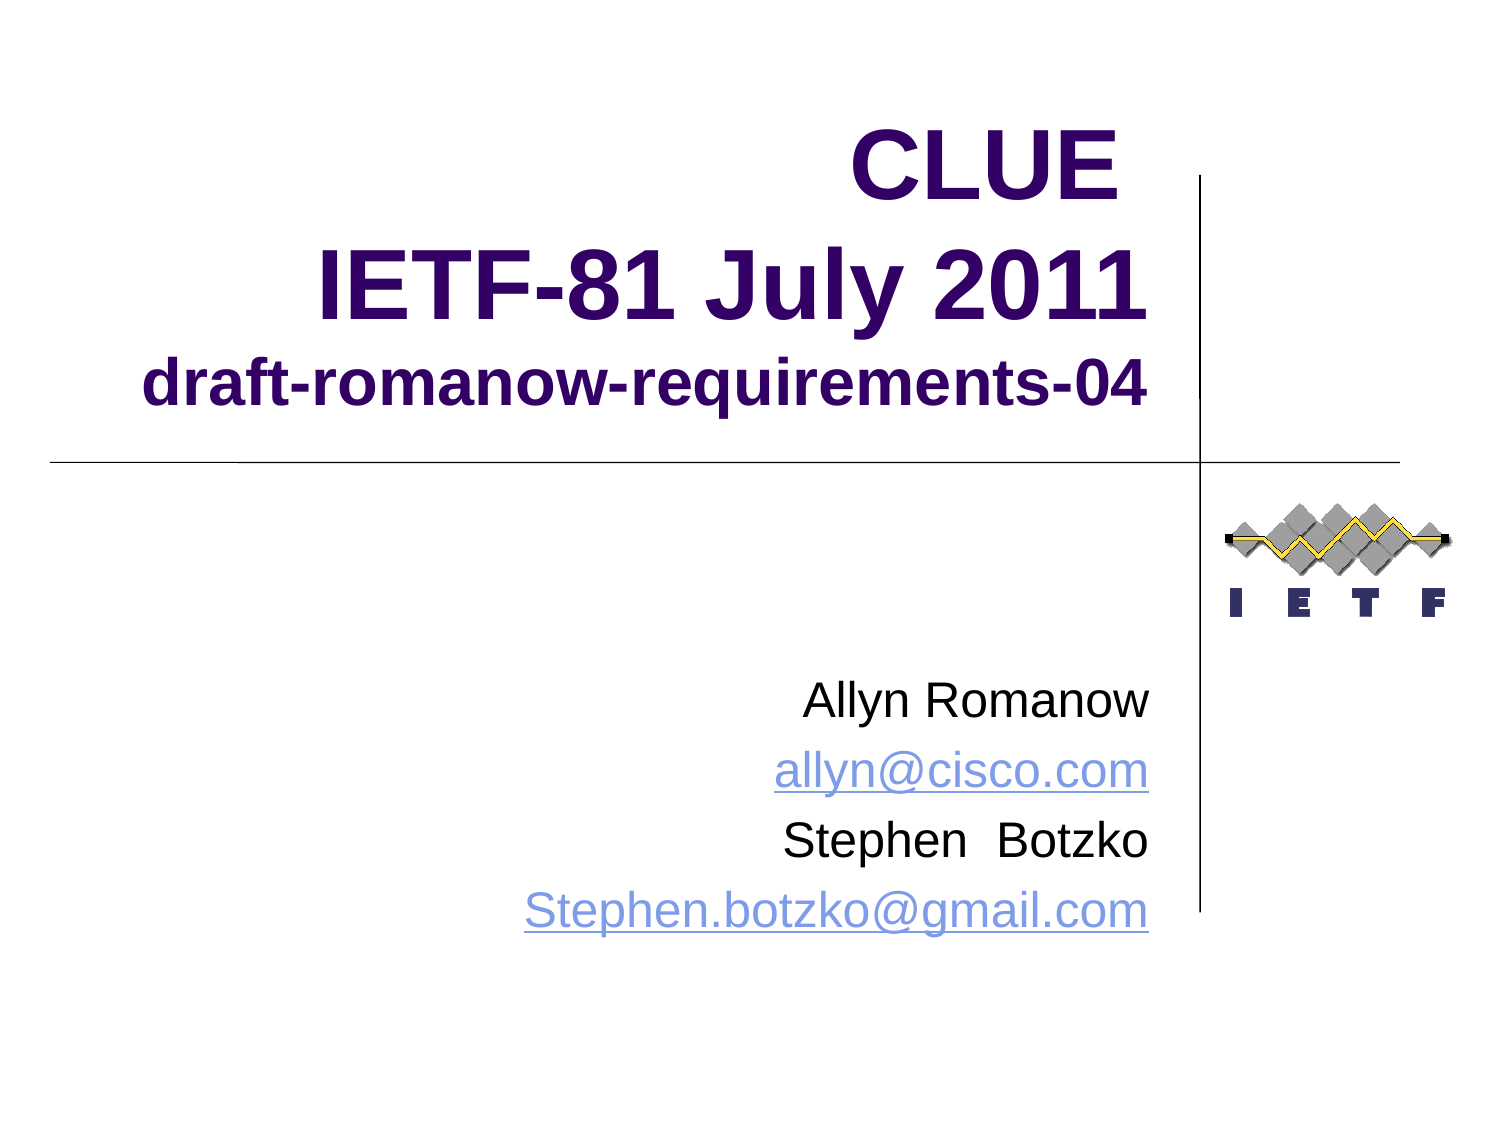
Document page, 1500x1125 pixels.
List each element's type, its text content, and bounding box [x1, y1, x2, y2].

picture [1212, 487, 1463, 631]
title CLUE IETF-81 July 2011 draft-romanow-requirements-04 [51, 76, 1165, 427]
subtitle Allyn Romanow allyn@cisco.com Stephen Botzko Stephen.botzko@gmail.com [139, 499, 1165, 1063]
